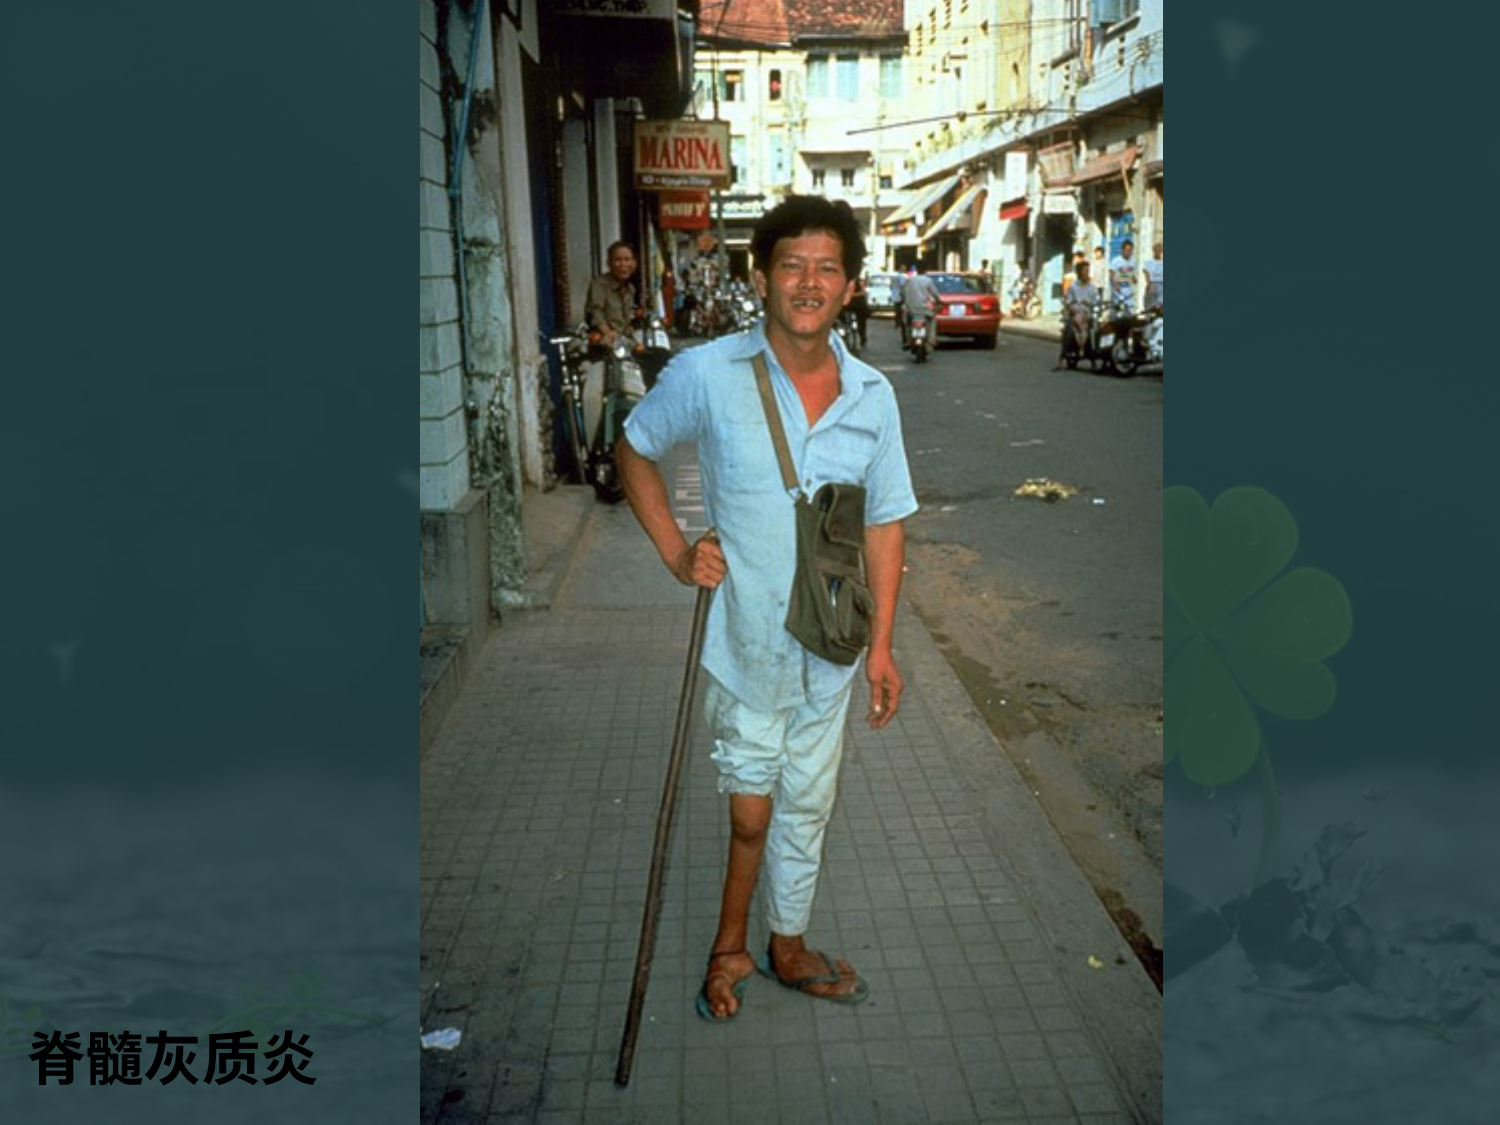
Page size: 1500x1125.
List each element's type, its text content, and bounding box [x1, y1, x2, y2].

picture [420, 0, 1163, 1125]
text_box 脊髓灰质炎 [12, 1014, 408, 1100]
